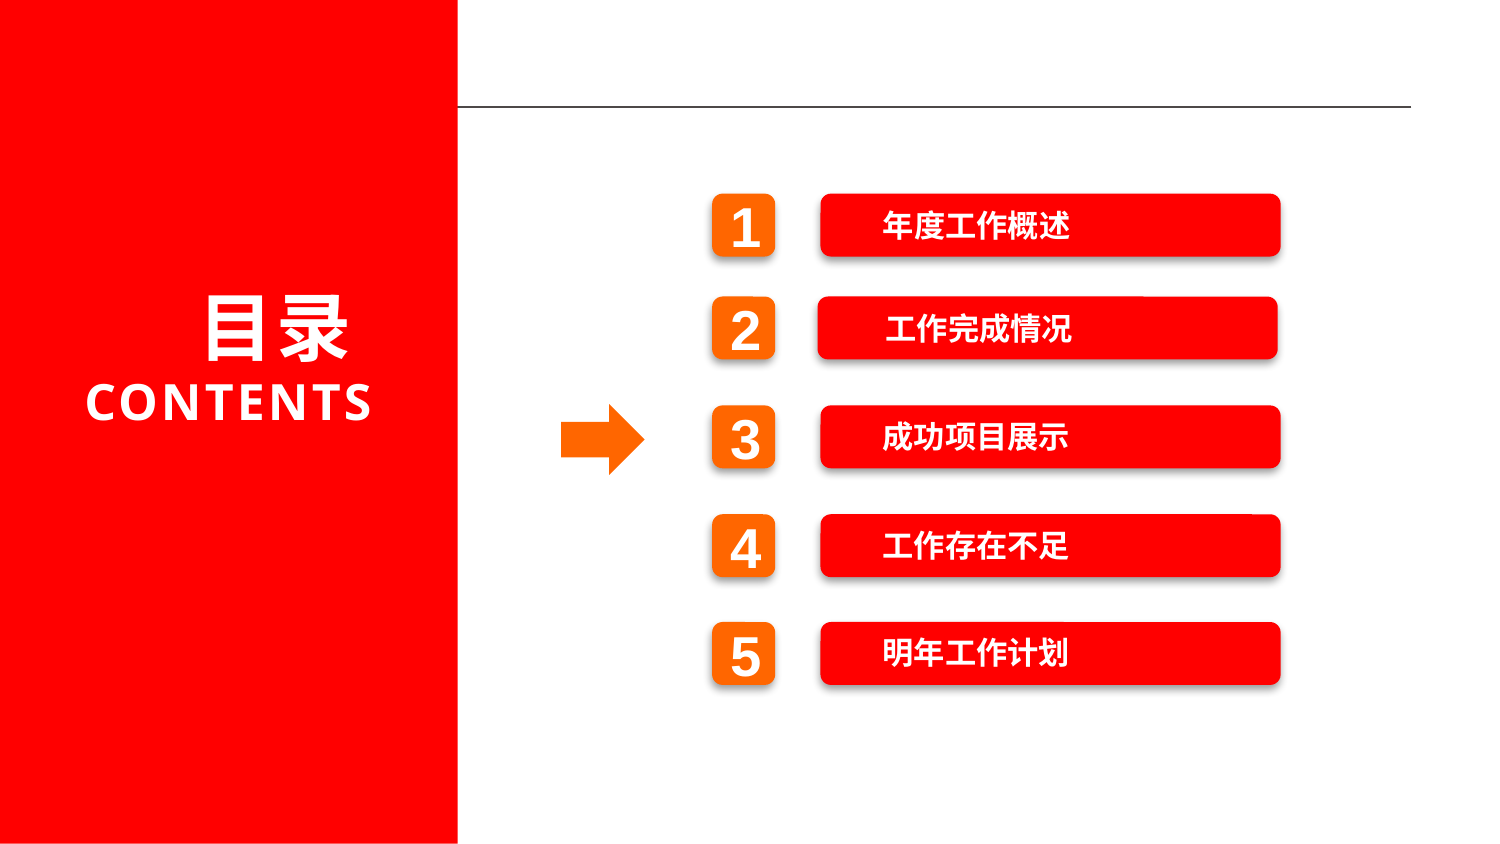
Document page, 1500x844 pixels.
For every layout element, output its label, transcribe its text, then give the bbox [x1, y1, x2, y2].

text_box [820, 193, 1281, 257]
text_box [820, 405, 1281, 469]
text_box 4 [709, 512, 778, 580]
text_box 目录 CONTENTS [41, 273, 387, 438]
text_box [820, 621, 1281, 686]
text_box 5 [709, 619, 778, 688]
text_box [0, 0, 460, 844]
text_box 3 [709, 403, 778, 471]
text_box 2 [709, 294, 778, 362]
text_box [817, 296, 1278, 360]
text_box 1 [709, 191, 778, 259]
text_box [558, 402, 647, 477]
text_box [820, 513, 1281, 578]
